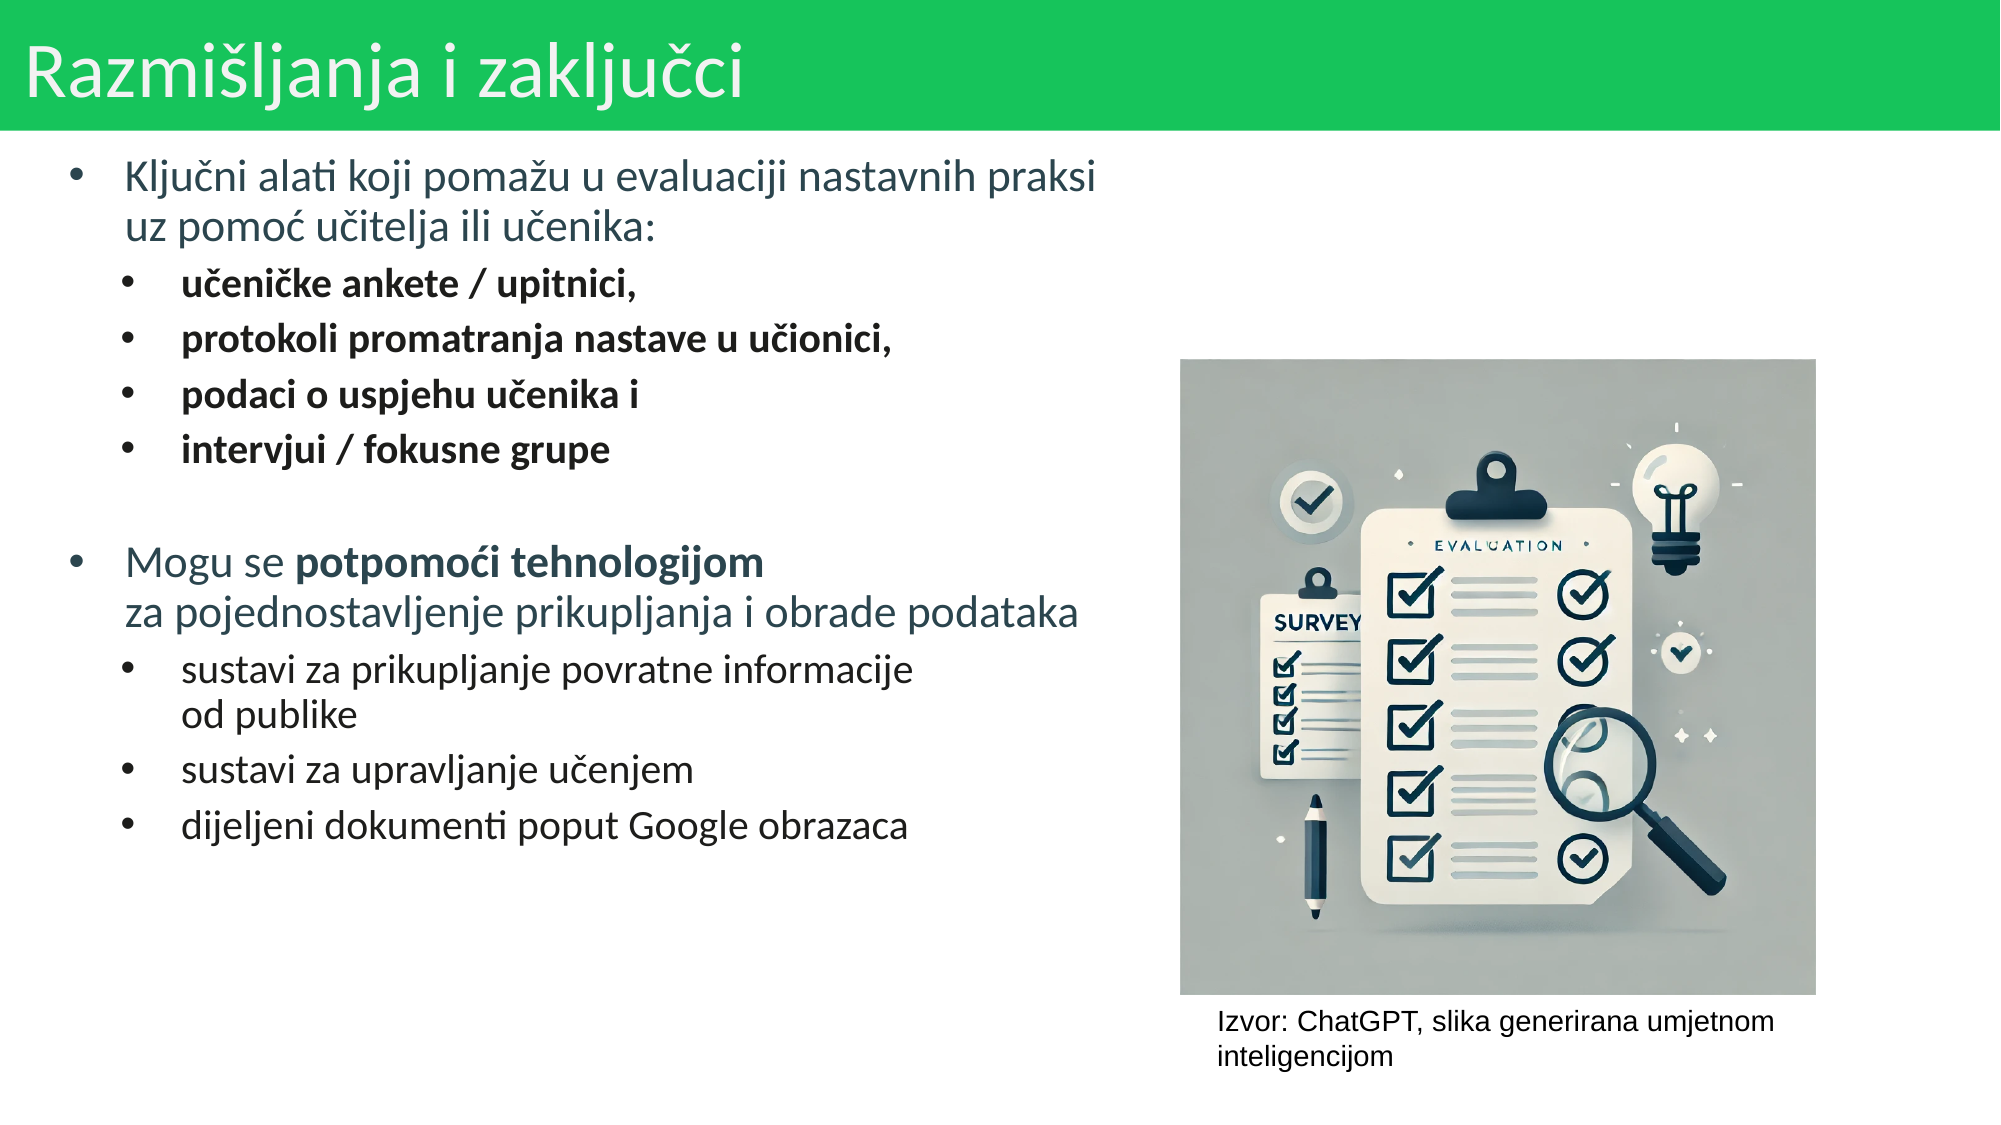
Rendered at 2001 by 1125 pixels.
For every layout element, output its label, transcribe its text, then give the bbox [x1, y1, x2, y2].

picture [1180, 358, 1816, 995]
title Razmišljanja i zaključci [16, 13, 1976, 131]
list Ključni alati koji pomažu u evaluaciji nastavnih praksi uz pomoć učitelja ili učenika: učeničke ankete / upitnici, protokoli promatranja nastave u učionici, podaci o uspjehu učenika i intervjui / fokusne grupe Mogu se potpomoći tehnologijom za pojednostavljenje prikupljanja i obrade podataka sustavi za prikupljanje povratne informacije od publike sustavi za upravljanje učenjem dijeljeni dokumenti poput Google obrazaca [16, 144, 1976, 1108]
text_box Izvor: ChatGPT, slika generirana umjetnom inteligencijom [1202, 994, 1825, 1080]
